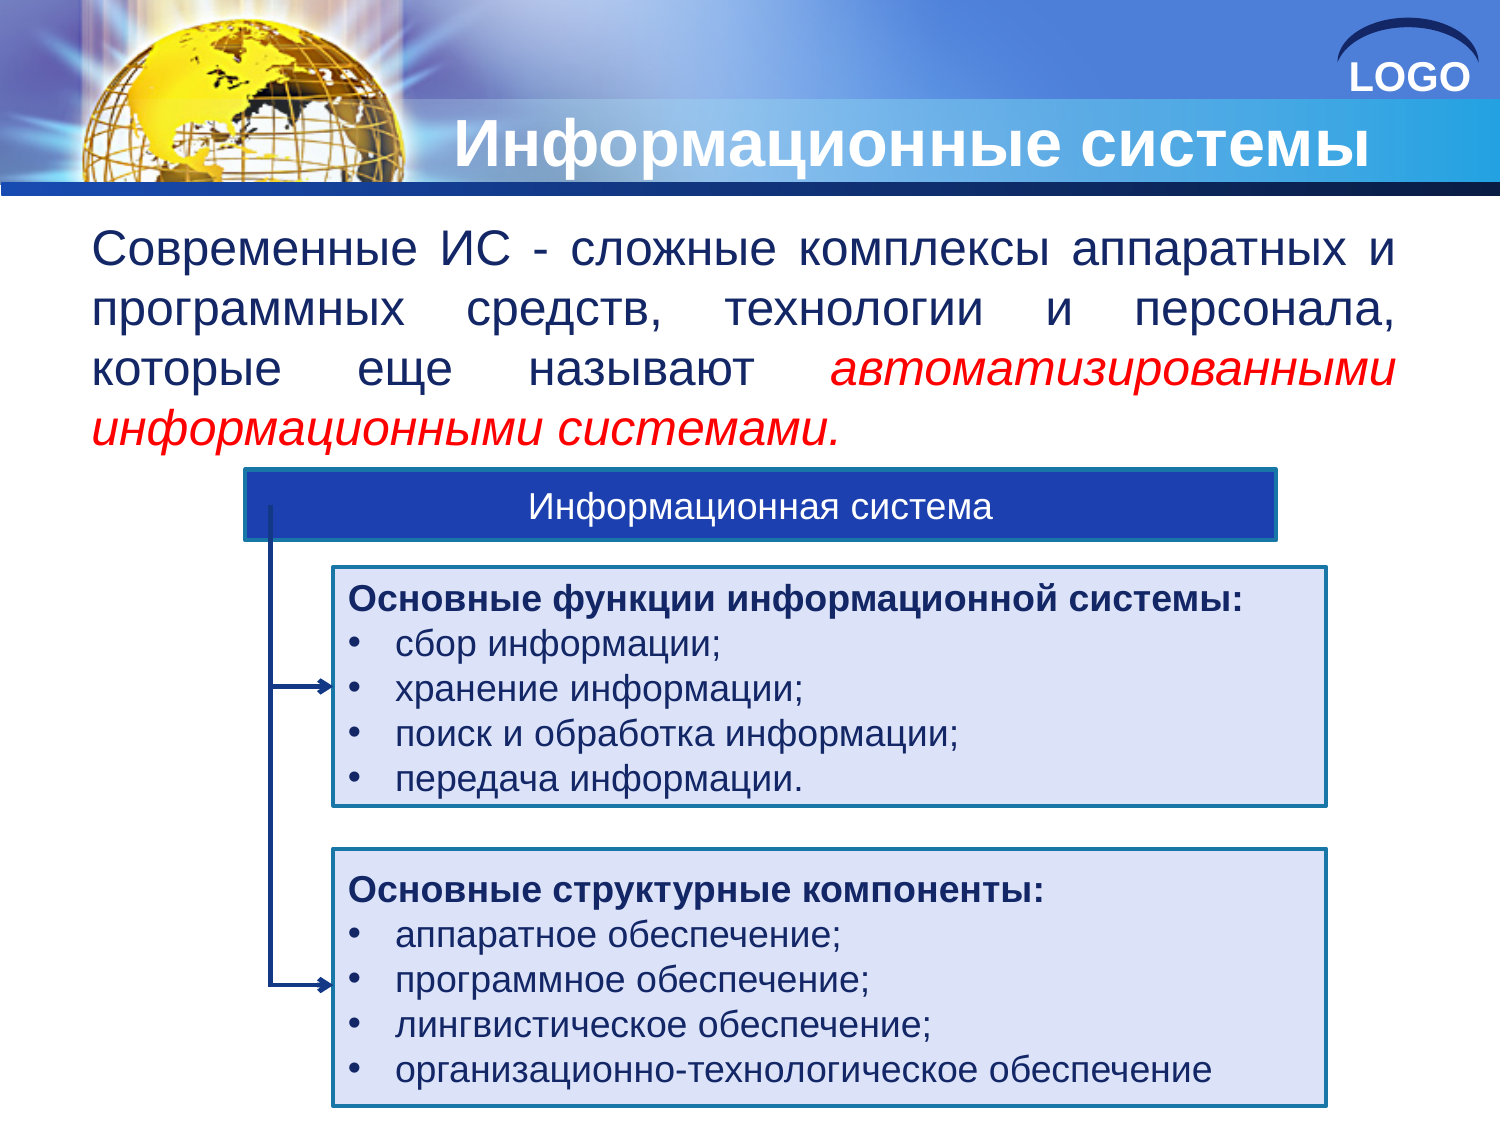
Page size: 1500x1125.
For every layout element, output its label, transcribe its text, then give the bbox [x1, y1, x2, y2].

text_box Современные ИС - сложные комплексы аппаратных и программных средств, технологии и персонала, которые еще называют автоматизированными информационными системами. [76, 207, 1412, 457]
title Информационные системы [298, 99, 412, 183]
picture [0, 0, 1500, 185]
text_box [245, 469, 1327, 1107]
title Информационные системы [399, 99, 1425, 180]
